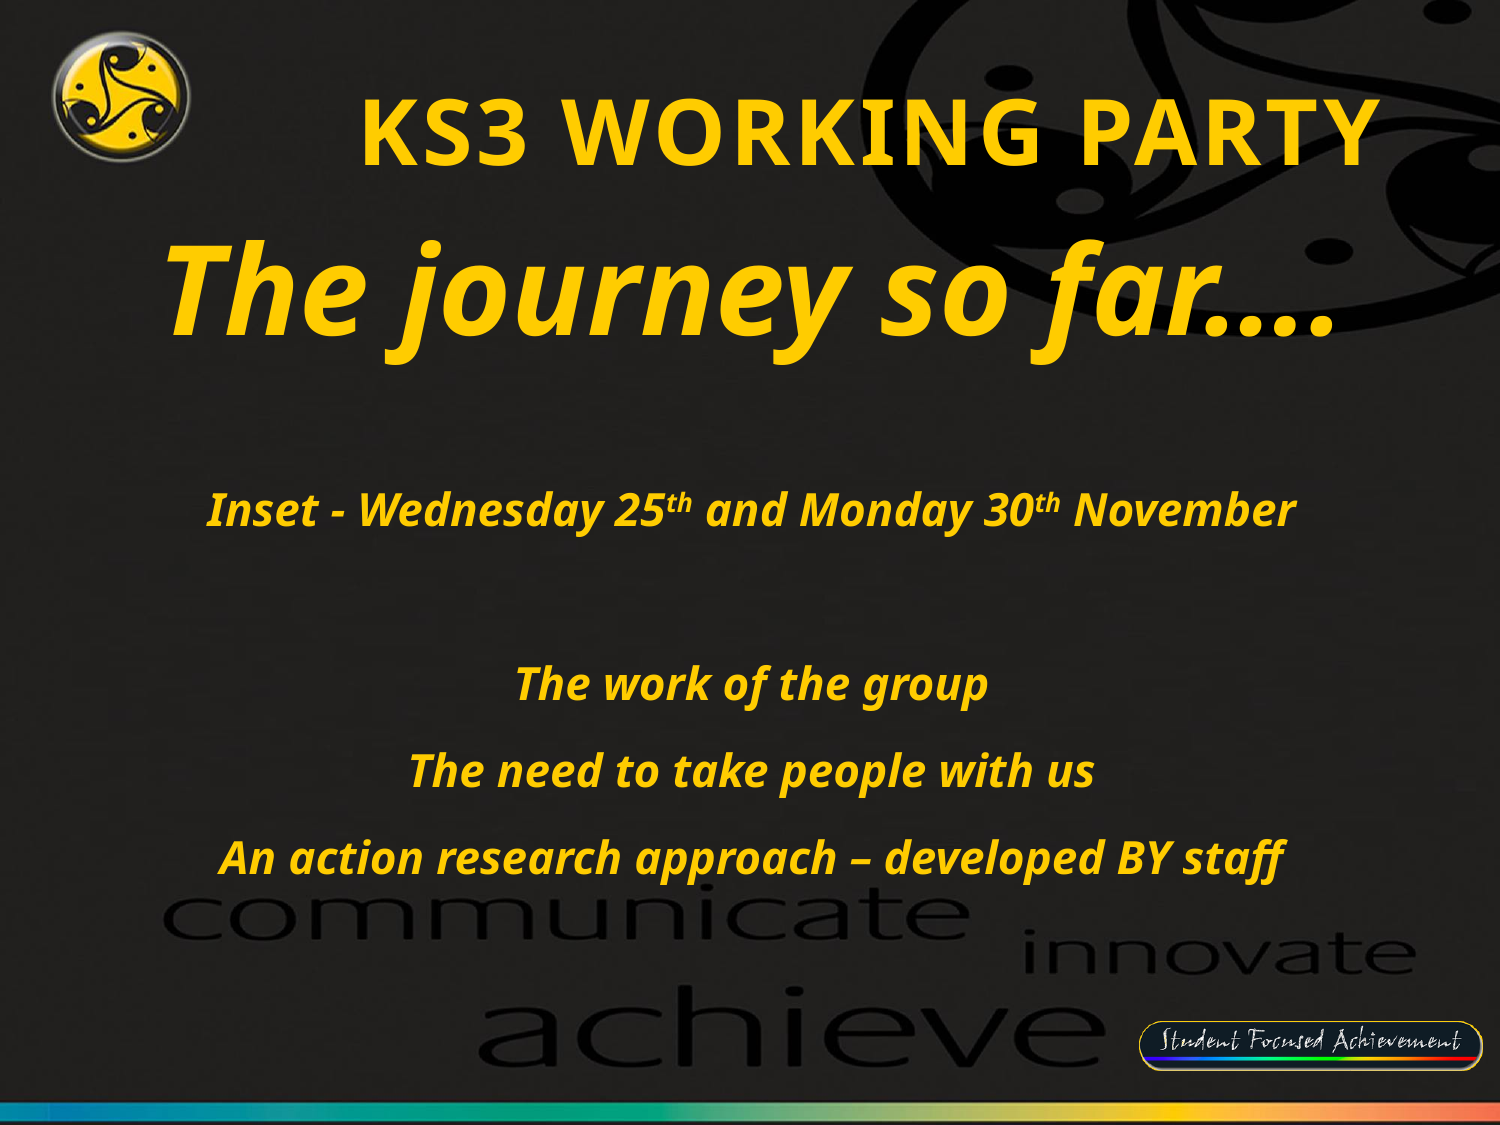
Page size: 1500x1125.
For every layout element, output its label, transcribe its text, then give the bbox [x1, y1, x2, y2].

title KS3 Working Party [46, 35, 1397, 223]
list The journey so far…. Inset - Wednesday 25th and Monday 30th November The work of the group The need to take people with us An action research approach – developed BY staff [76, 220, 1427, 963]
picture [0, 0, 1500, 1125]
